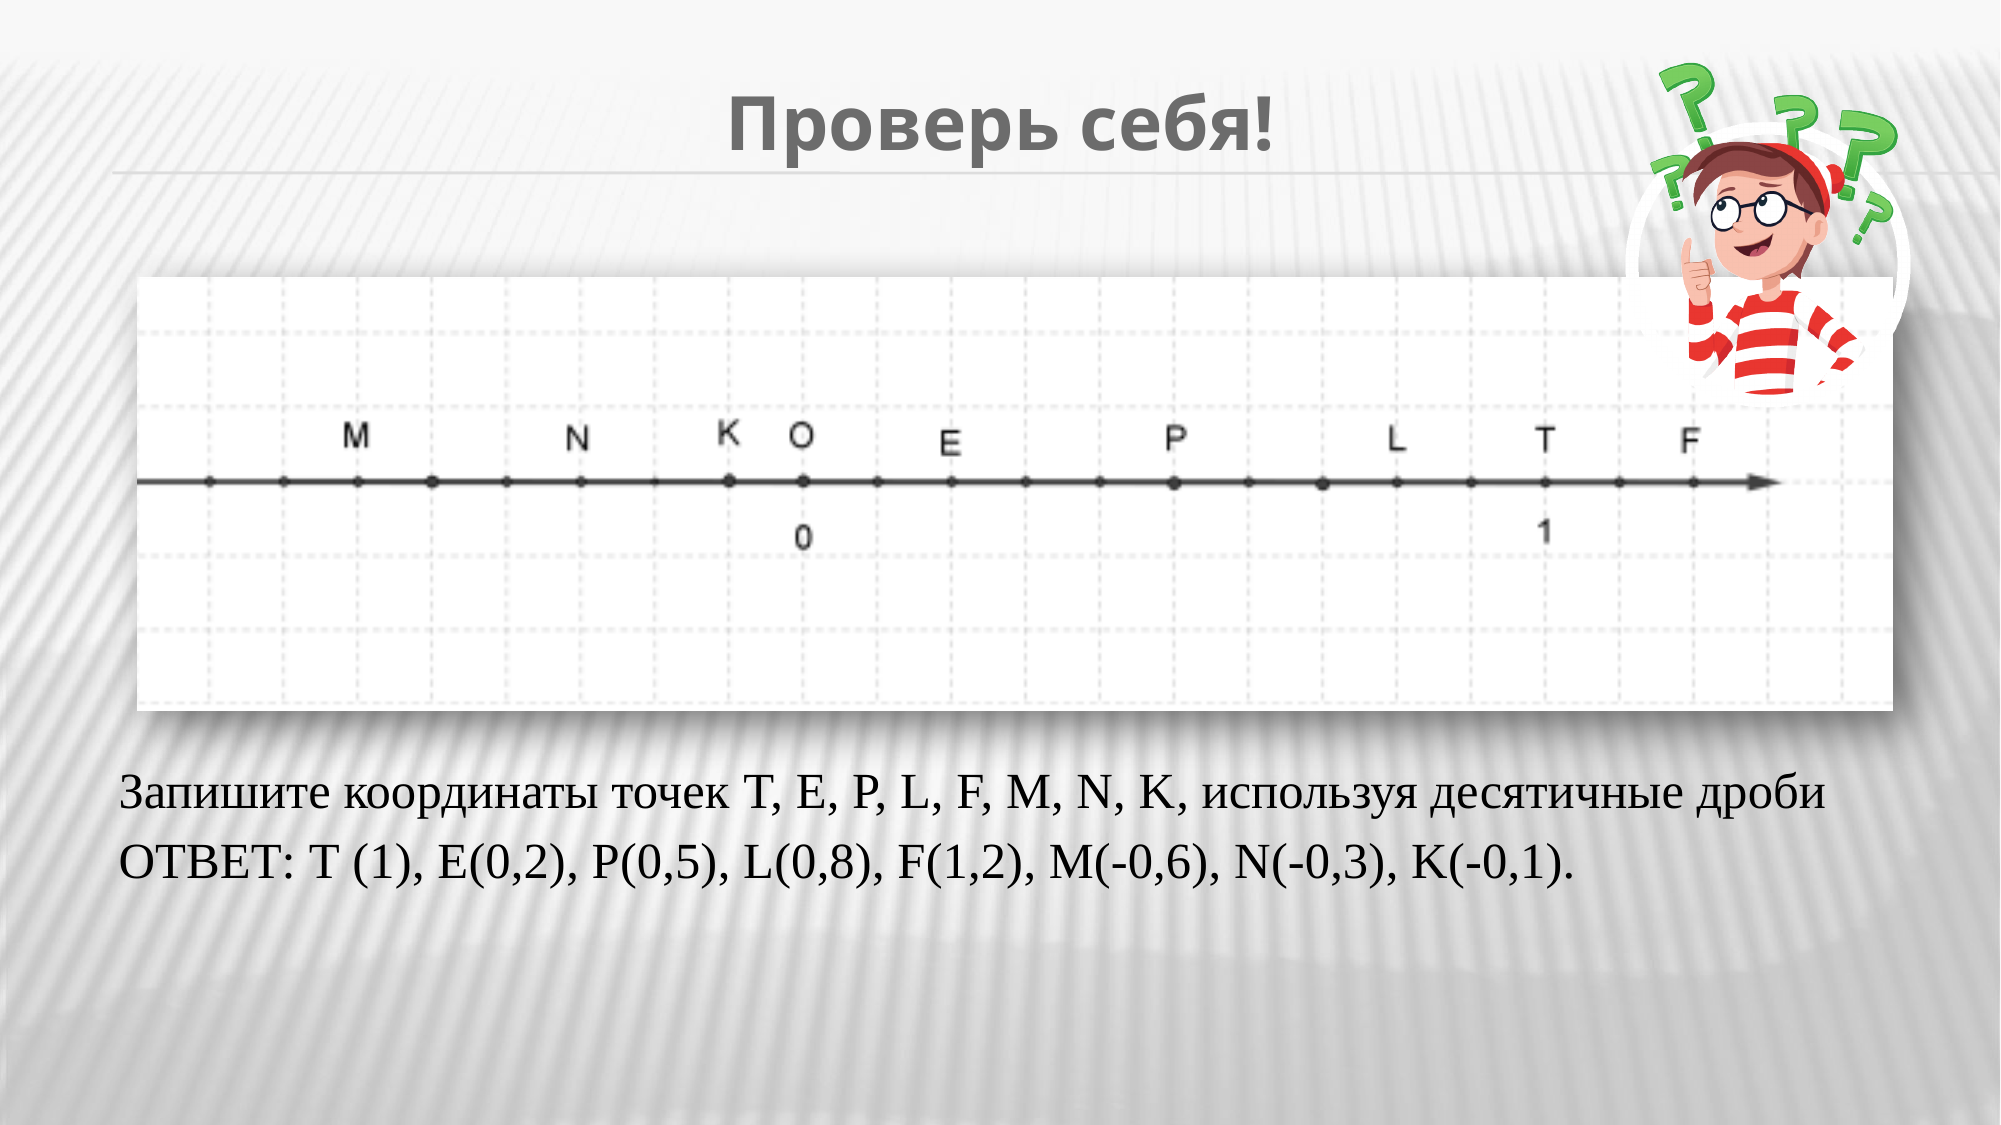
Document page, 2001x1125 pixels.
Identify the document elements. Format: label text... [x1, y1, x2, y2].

picture [1542, 0, 2000, 458]
list Запишите координаты точек T, E, P, L, F, M, N, K, используя десятичные дроби ОТВЕТ: T (1), E(0,2), P(0,5), L(0,8), F(1,2), M(-0,6), N(-0,3), K(-0,1). [103, 750, 1863, 1014]
title Проверь себя! [50, 51, 1532, 190]
picture [137, 276, 1893, 712]
